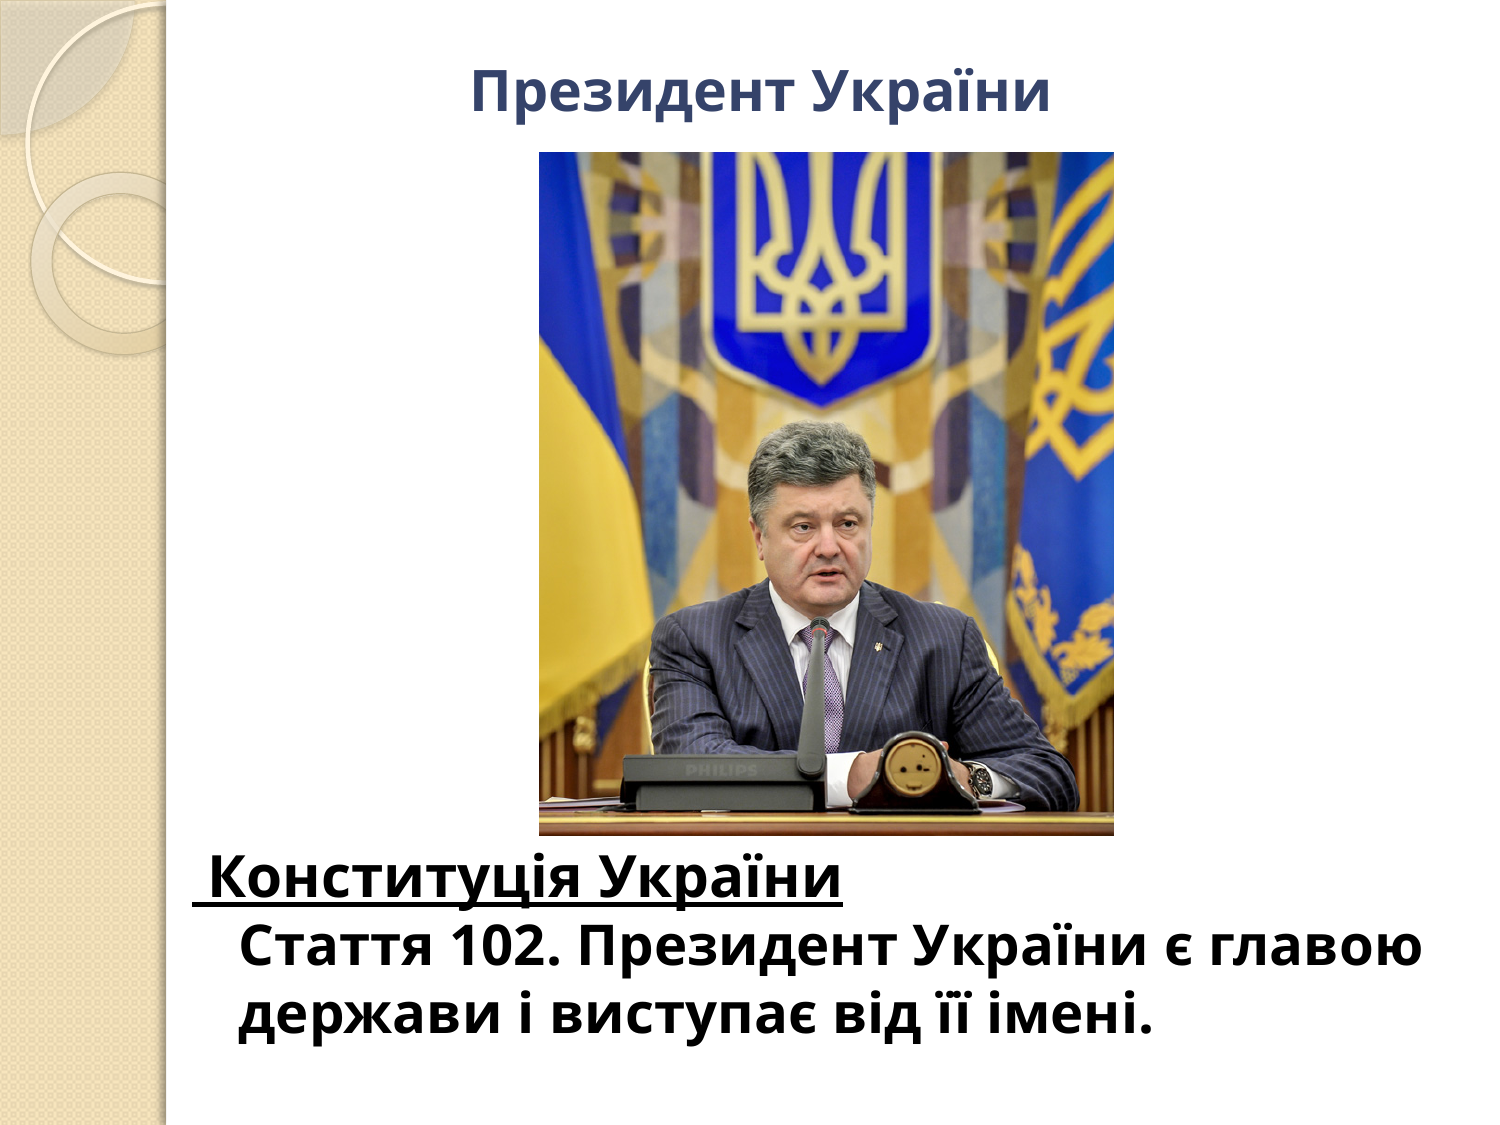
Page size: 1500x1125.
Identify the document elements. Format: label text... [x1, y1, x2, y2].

title Президент України [445, 46, 1500, 200]
picture [538, 152, 1114, 836]
list Конституція України Стаття 102. Президент України є главою держави і виступає від її імені. [164, 832, 1500, 1084]
